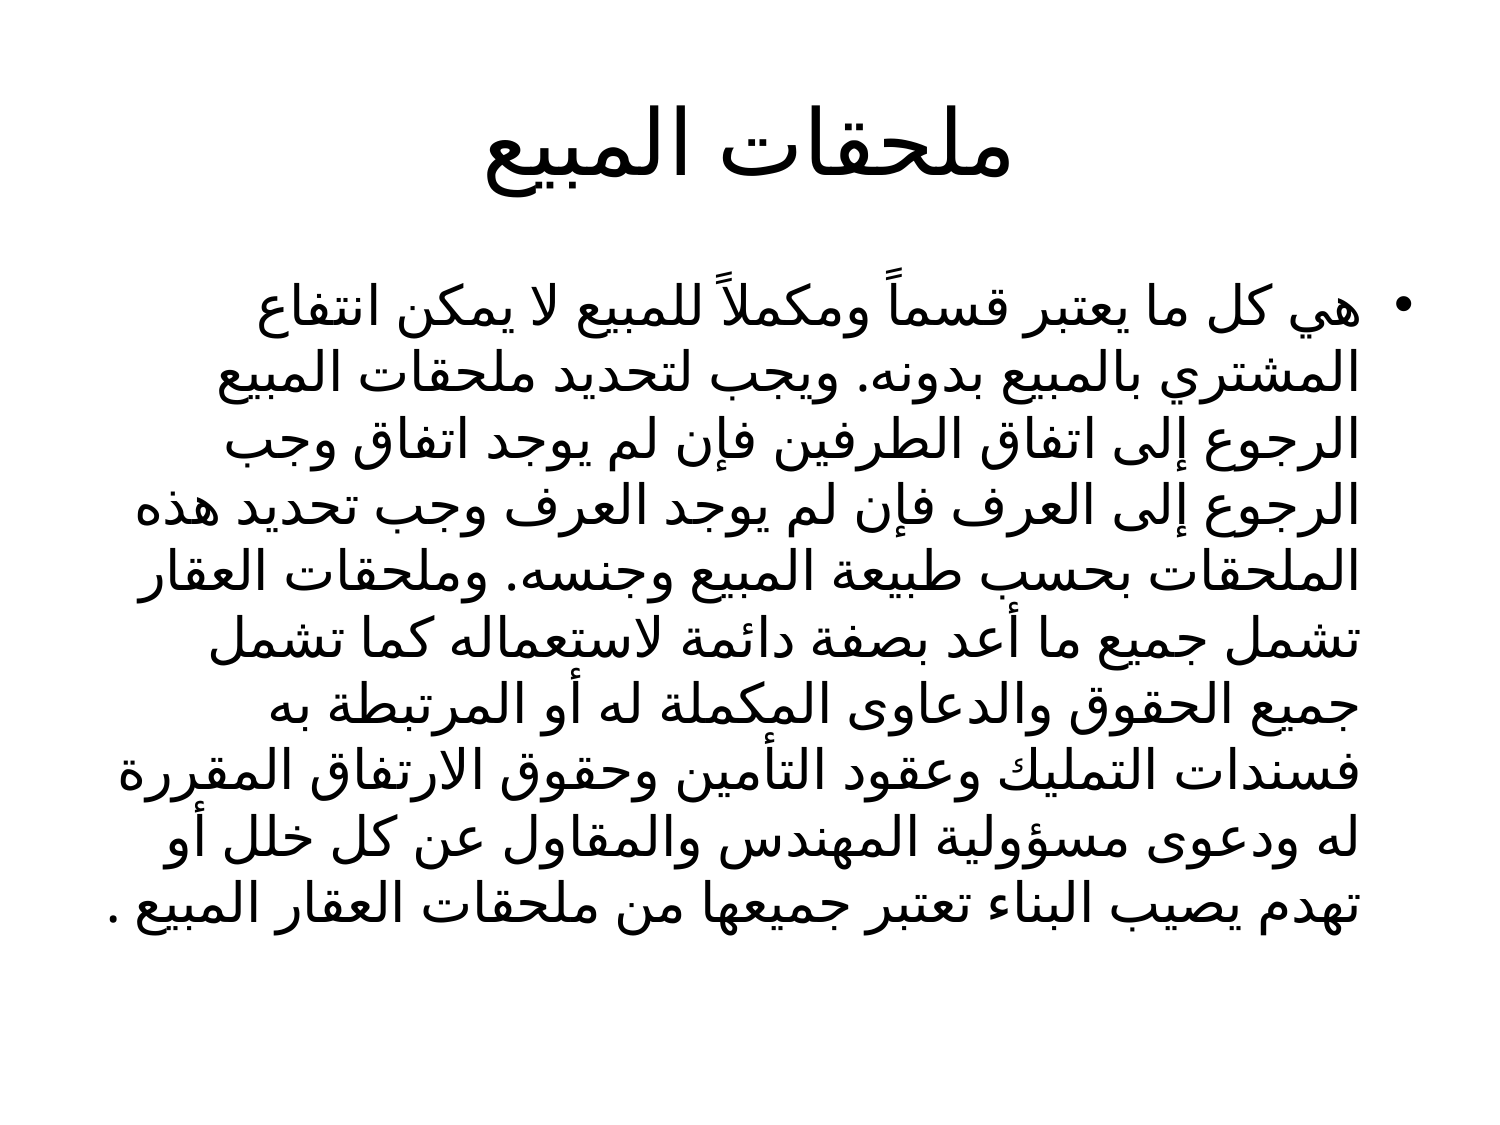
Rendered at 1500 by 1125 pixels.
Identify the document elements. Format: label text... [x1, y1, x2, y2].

title ملحقات المبيع [75, 45, 1425, 233]
list هي كل ما يعتبر قسماً ومكملاً للمبيع لا يمكن انتفاع المشتري بالمبيع بدونه. ويجب لتحديد ملحقات المبيع الرجوع إلى اتفاق الطرفين فإن لم يوجد اتفاق وجب الرجوع إلى العرف فإن لم يوجد العرف وجب تحديد هذه الملحقات بحسب طبيعة المبيع وجنسه. وملحقات العقار تشمل جميع ما أعد بصفة دائمة لاستعماله كما تشمل جميع الحقوق والدعاوى المكملة له أو المرتبطة به فسندات التمليك وعقود التأمين وحقوق الارتفاق المقررة له ودعوى مسؤولية المهندس والمقاول عن كل خلل أو تهدم يصيب البناء تعتبر جميعها من ملحقات العقار المبيع . [75, 262, 1425, 1005]
